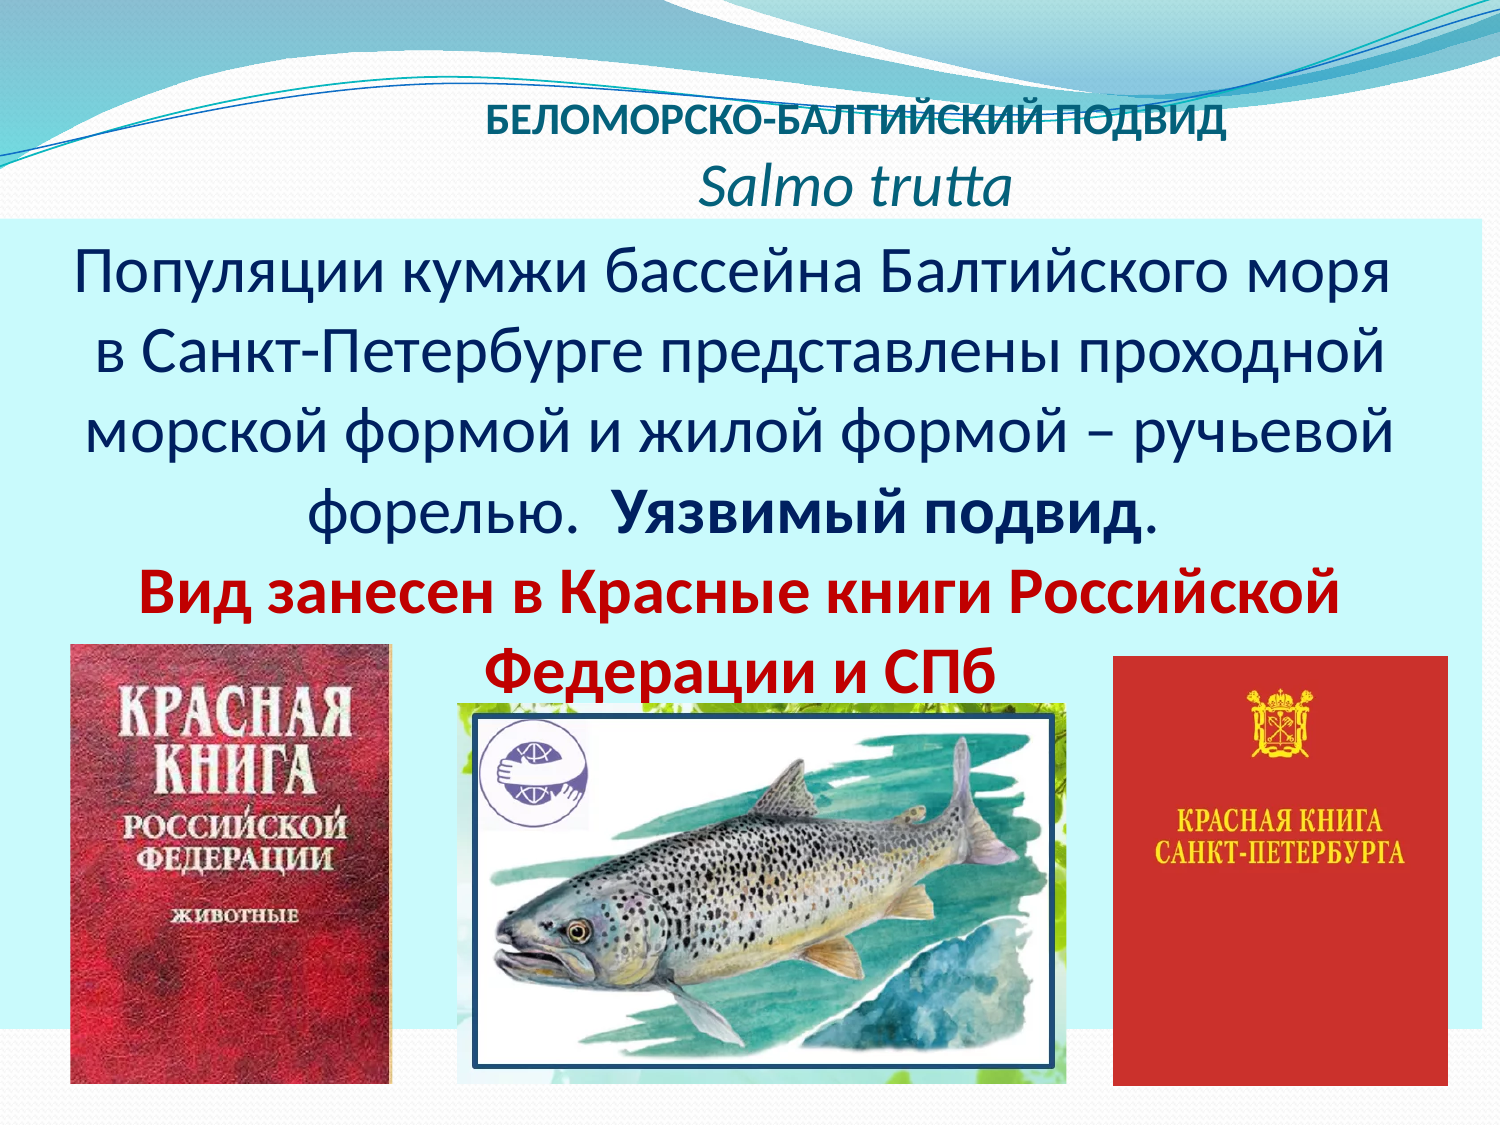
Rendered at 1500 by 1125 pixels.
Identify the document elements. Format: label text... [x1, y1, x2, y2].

picture [70, 644, 393, 1085]
picture [1112, 656, 1448, 1086]
title БЕЛОМОРСКО-БАЛТИЙСКИЙ ПОДВИД Salmo trutta [213, 80, 1500, 219]
list Популяции кумжи бассейна Балтийского моря в Санкт-Петербурге представлены проходной морской формой и жилой формой – ручьевой форелью. Уязвимый подвид. Вид занесен в Красные книги Российской Федерации и СПб [0, 218, 1483, 1029]
picture [456, 702, 1067, 1084]
